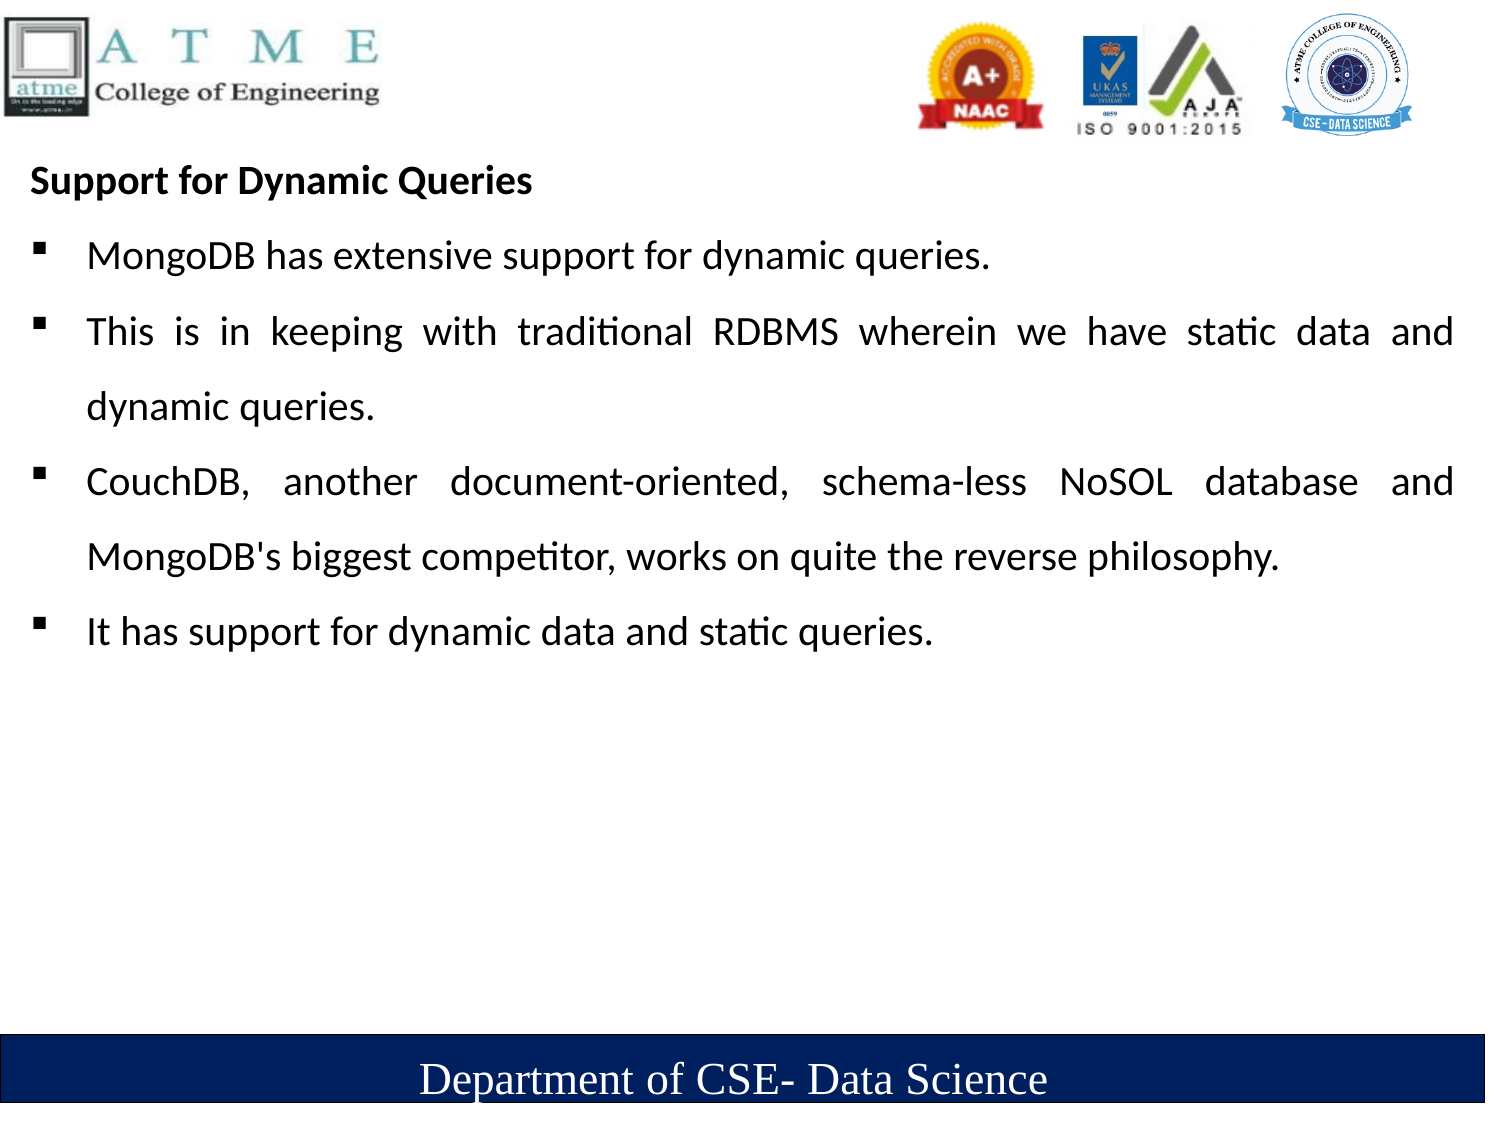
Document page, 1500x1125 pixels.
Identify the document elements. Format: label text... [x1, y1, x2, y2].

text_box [1061, 16, 1256, 146]
picture [1281, 9, 1412, 140]
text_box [0, 1033, 1486, 1104]
picture [0, 13, 383, 121]
list Support for Dynamic Queries MongoDB has extensive support for dynamic queries. This is in keeping with traditional RDBMS wherein we have static data and dynamic queries. CouchDB, another document-oriented, schema-less NoSOL database and MongoDB's biggest competitor, works on quite the reverse philosophy. It has support for dynamic data and static queries. [15, 120, 1471, 995]
picture [903, 20, 1058, 151]
